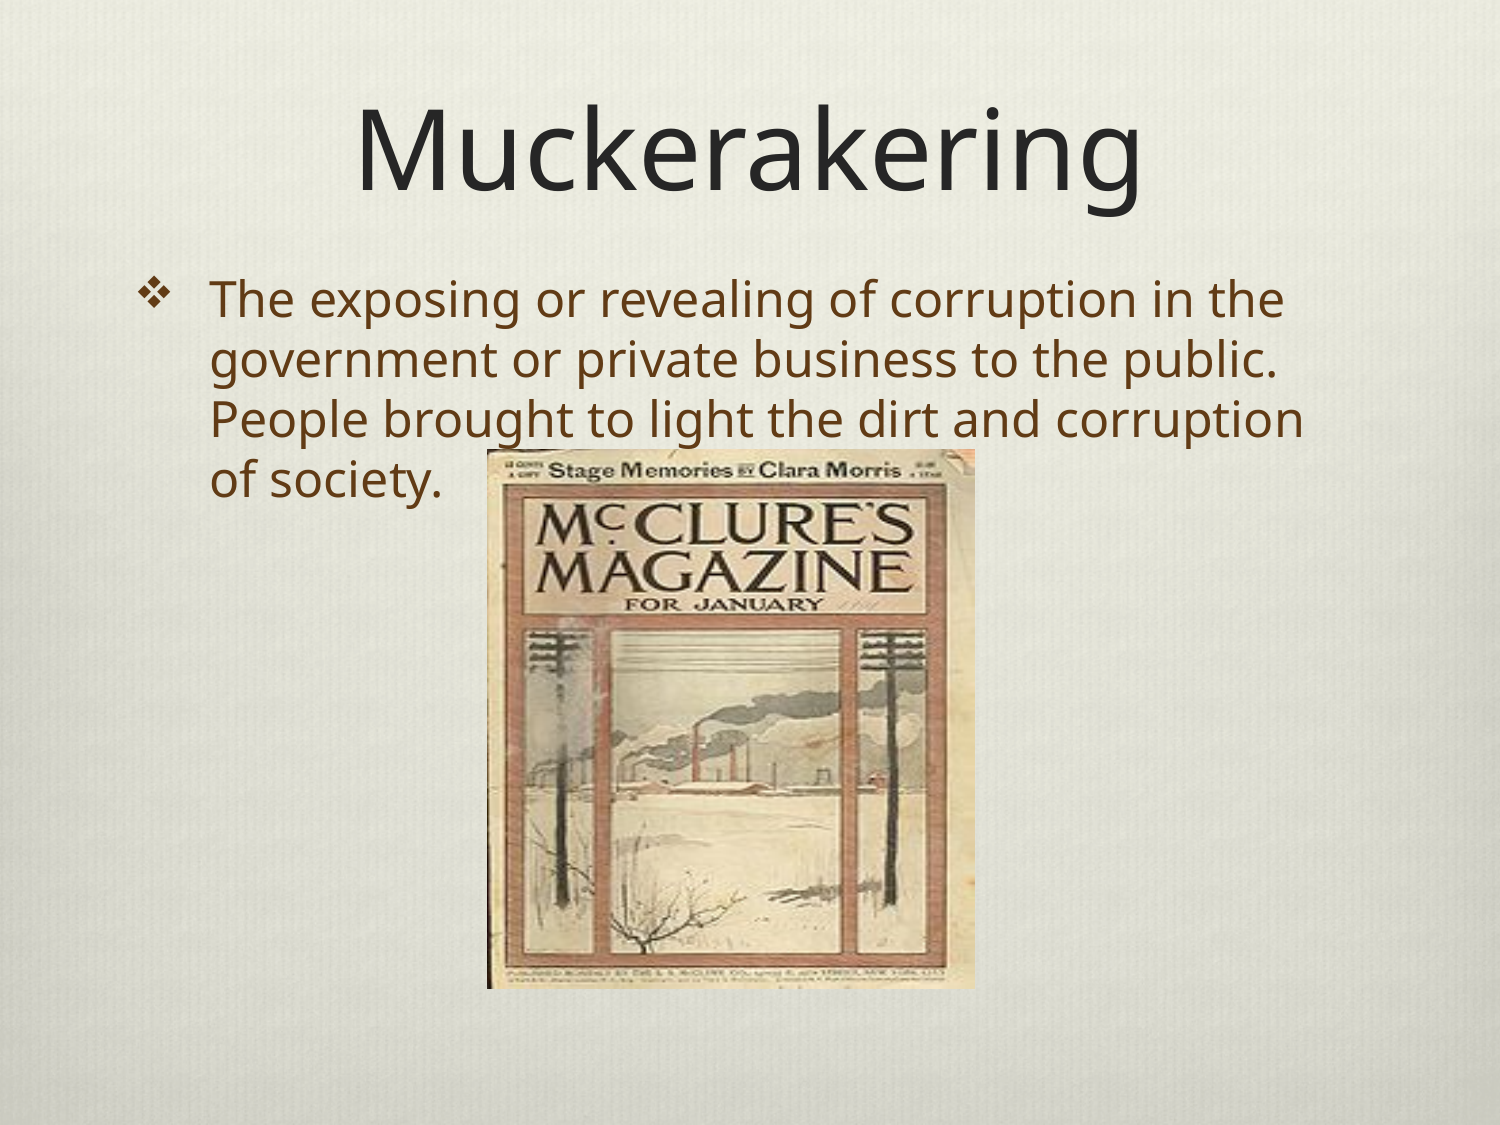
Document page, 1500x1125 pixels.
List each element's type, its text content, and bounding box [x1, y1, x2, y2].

picture [486, 448, 977, 990]
list The exposing or revealing of corruption in the government or private business to the public. People brought to light the dirt and corruption of society. [119, 260, 1381, 1011]
title Muckerakering [119, 51, 1381, 240]
